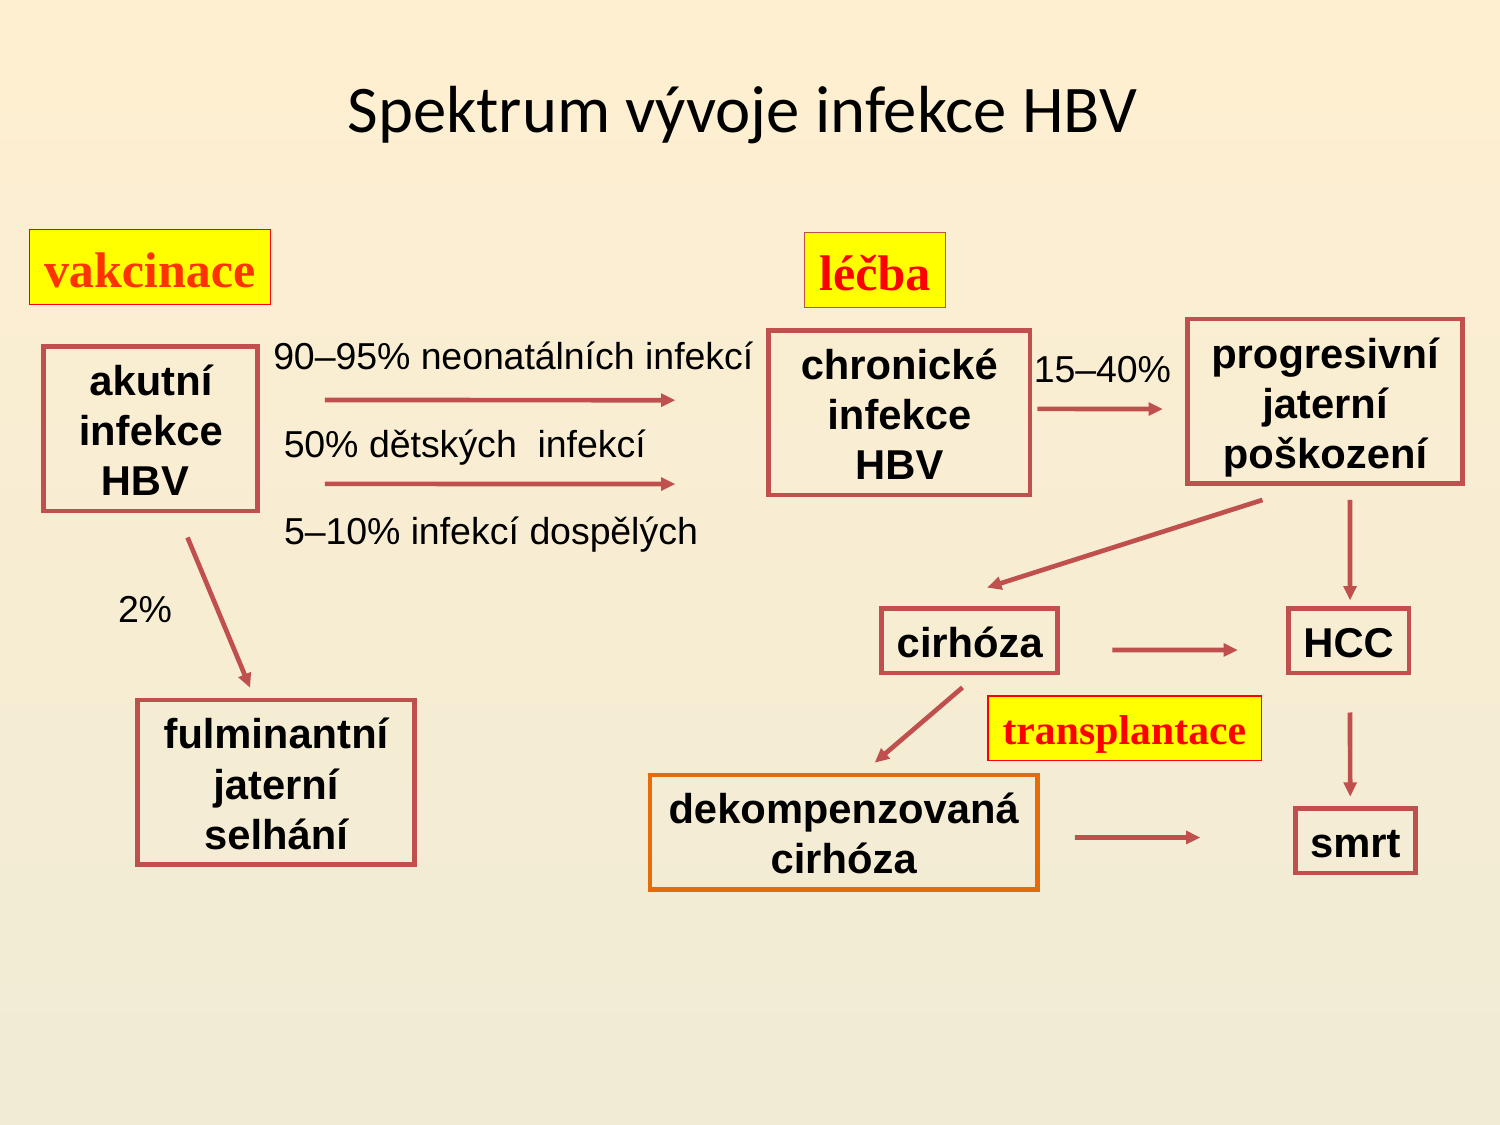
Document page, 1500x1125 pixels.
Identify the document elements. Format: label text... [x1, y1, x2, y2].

text_box léčba [804, 232, 946, 308]
text_box [187, 537, 251, 688]
text_box smrt [1295, 808, 1416, 874]
text_box [324, 477, 676, 491]
text_box HCC [1288, 608, 1409, 674]
text_box progresivní jaterní poškození [1187, 319, 1463, 484]
text_box [1037, 402, 1163, 416]
text_box akutní infekce HBV [43, 346, 258, 512]
text_box fulminantní jaterní selhání [137, 699, 415, 865]
text_box 50% dětských infekcí [269, 412, 662, 473]
text_box [1343, 712, 1357, 797]
text_box 90–95% neonatálních infekcí [258, 324, 769, 385]
text_box 2% [103, 577, 188, 637]
text_box [1343, 499, 1357, 601]
text_box [1074, 831, 1201, 844]
text_box transplantace [987, 695, 1262, 761]
text_box cirhóza [881, 608, 1058, 674]
text_box [874, 687, 963, 763]
text_box [987, 499, 1263, 590]
title Spektrum vývoje infekce HBV [112, 12, 1388, 200]
text_box chronické infekce HBV [768, 330, 1031, 496]
text_box vakcinace [29, 229, 271, 305]
text_box [324, 394, 676, 407]
text_box dekompenzovaná cirhóza [649, 774, 1038, 890]
text_box [1112, 643, 1238, 657]
text_box 15–40% [1019, 337, 1186, 398]
text_box 5–10% infekcí dospělých [269, 499, 713, 560]
